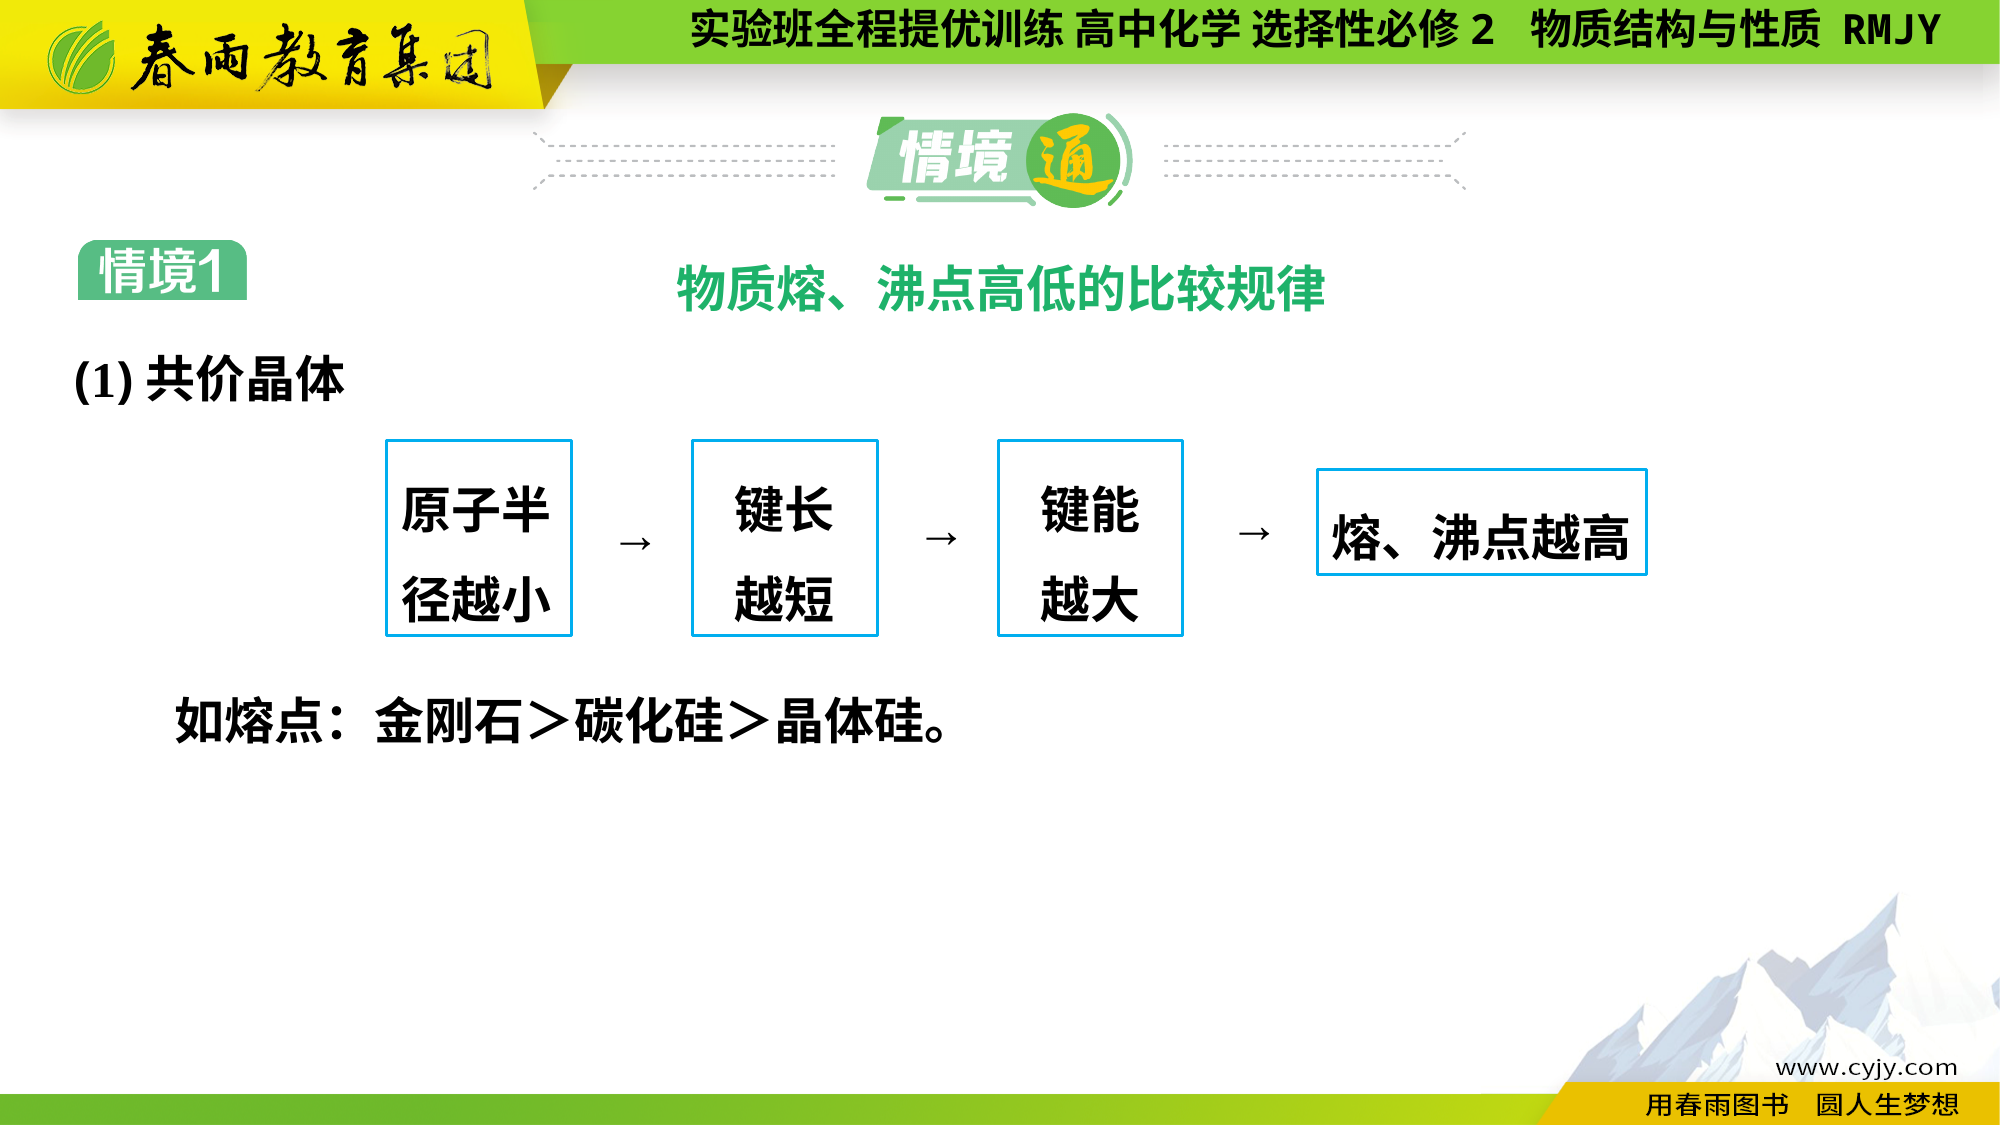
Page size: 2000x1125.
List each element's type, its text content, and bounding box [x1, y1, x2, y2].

text_box → [901, 490, 982, 565]
text_box 键长 越短 [692, 440, 878, 636]
text_box → [595, 495, 676, 571]
list 物质熔、沸点高低的比较规律 (1)共价晶体 [59, 219, 1944, 406]
text_box 原子半 径越小 [386, 440, 572, 636]
text_box 如熔点：金刚石＞碳化硅＞晶体硅。 [59, 652, 1944, 758]
text_box 键能 越大 [998, 440, 1183, 636]
picture [0, 0, 2000, 1125]
text_box 熔、沸点越高 [1317, 469, 1647, 575]
text_box → [1214, 484, 1295, 560]
